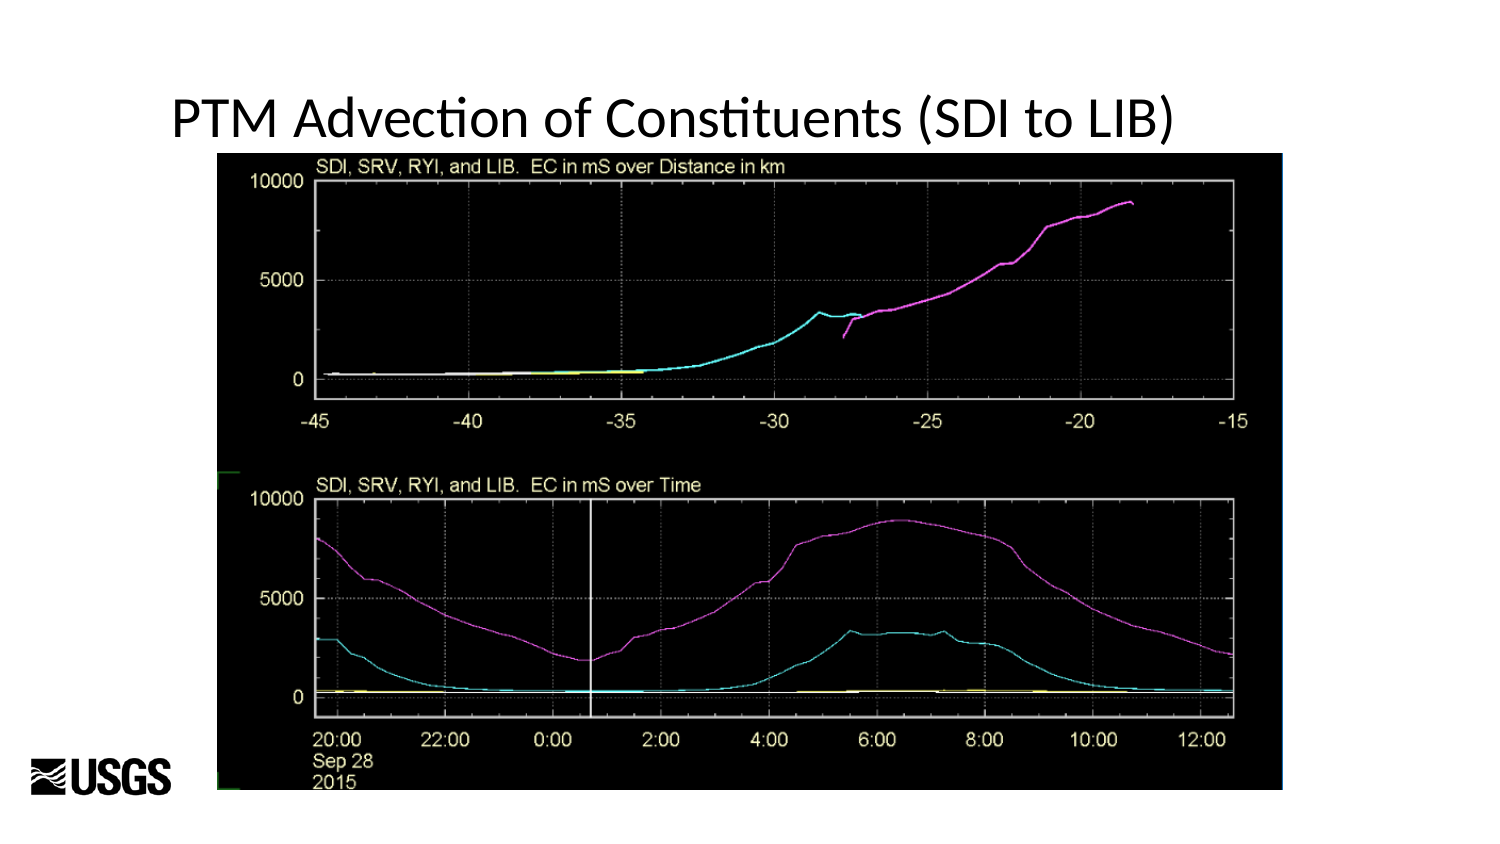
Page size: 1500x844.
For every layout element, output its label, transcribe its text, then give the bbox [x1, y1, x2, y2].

picture [0, 0, 1500, 844]
text_box PTM Advection of Constituents (SDI to LIB) [157, 71, 1344, 157]
